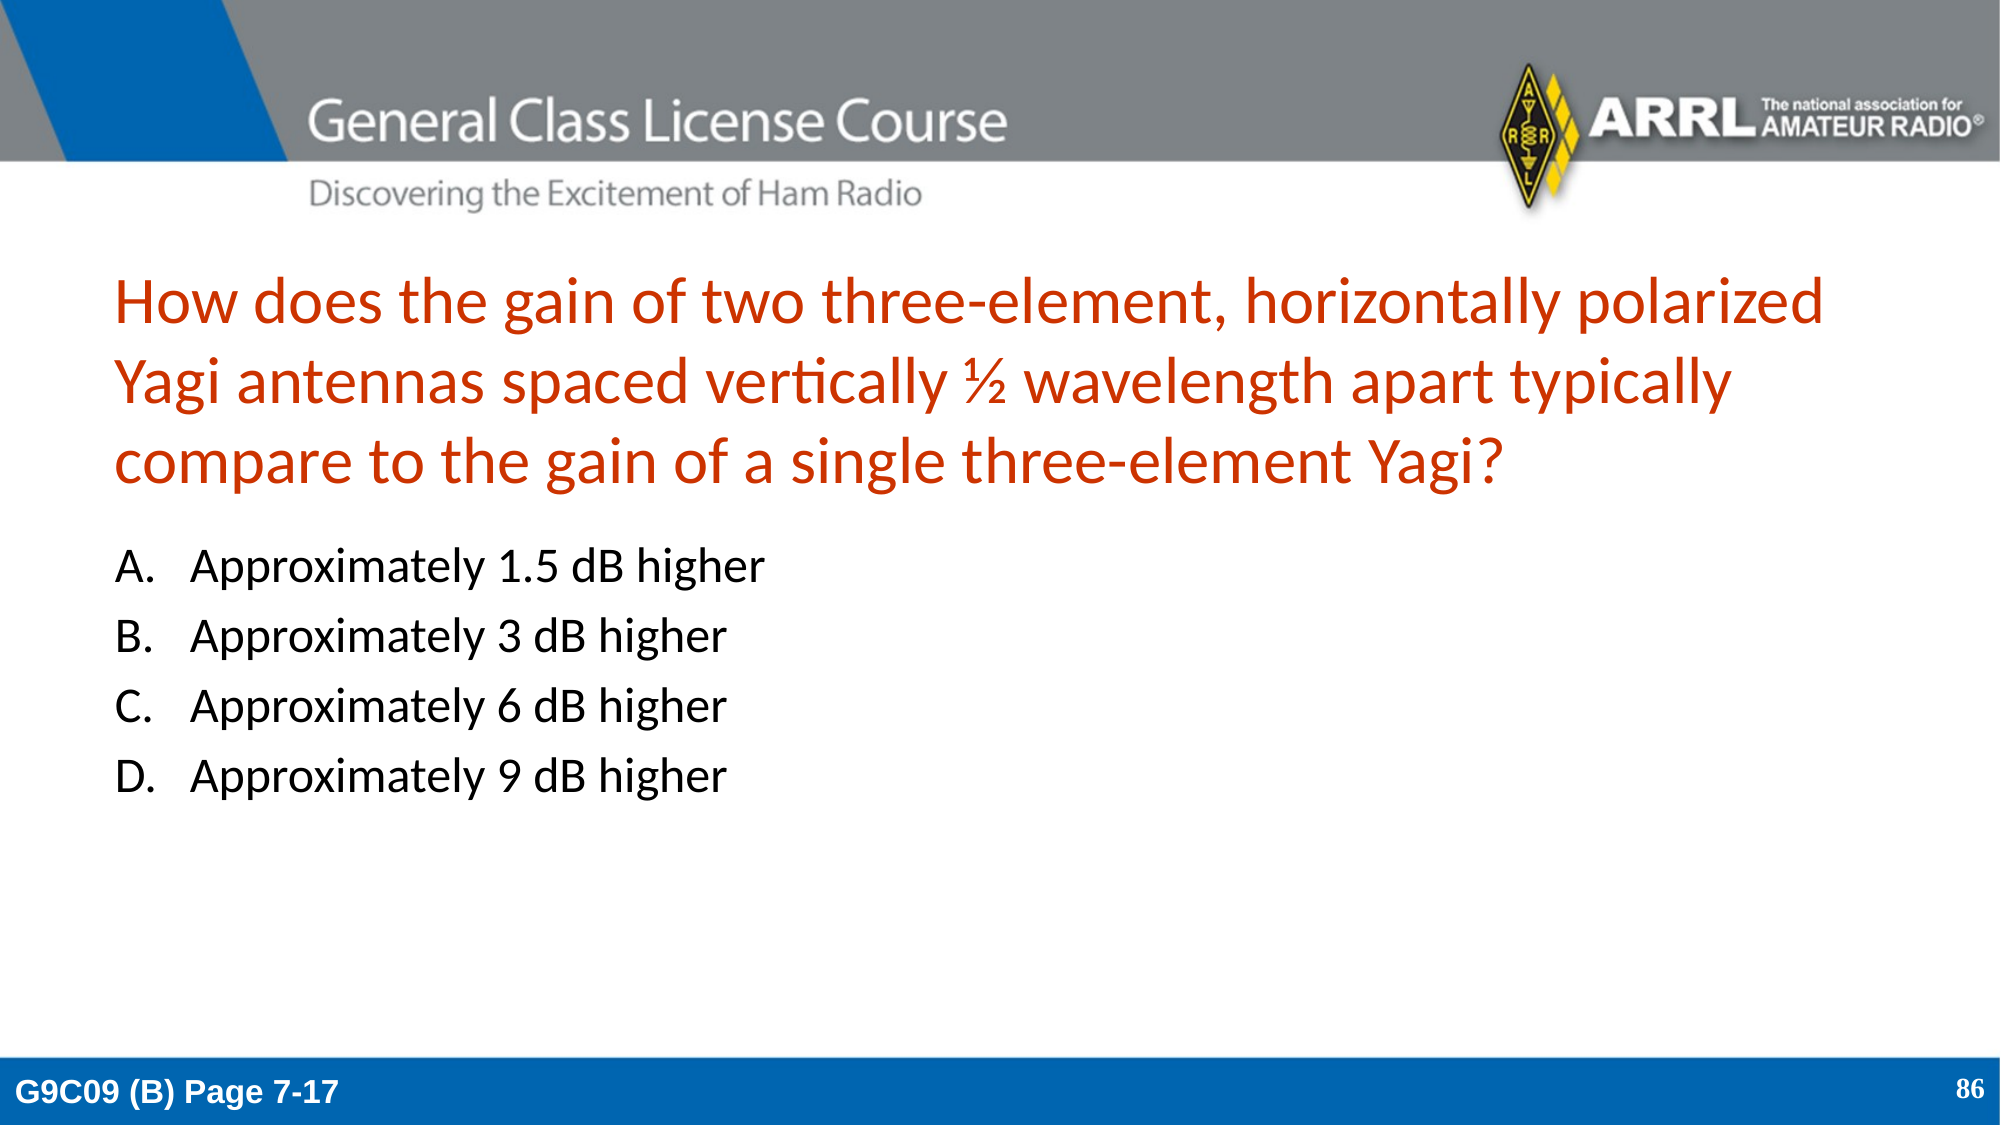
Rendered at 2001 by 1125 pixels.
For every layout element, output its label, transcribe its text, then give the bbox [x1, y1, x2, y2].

picture [0, 0, 2001, 1125]
list Approximately 1.5 dB higher Approximately 3 dB higher Approximately 6 dB higher Approximately 9 dB higher [99, 525, 1900, 1005]
text_box 86 [1875, 1062, 2000, 1113]
title How does the gain of two three-element, horizontally polarized Yagi antennas spaced vertically ½ wavelength apart typically compare to the gain of a single three-element Yagi? [99, 249, 1900, 468]
text_box G9C09 (B) Page 7-17 [0, 1062, 1313, 1118]
